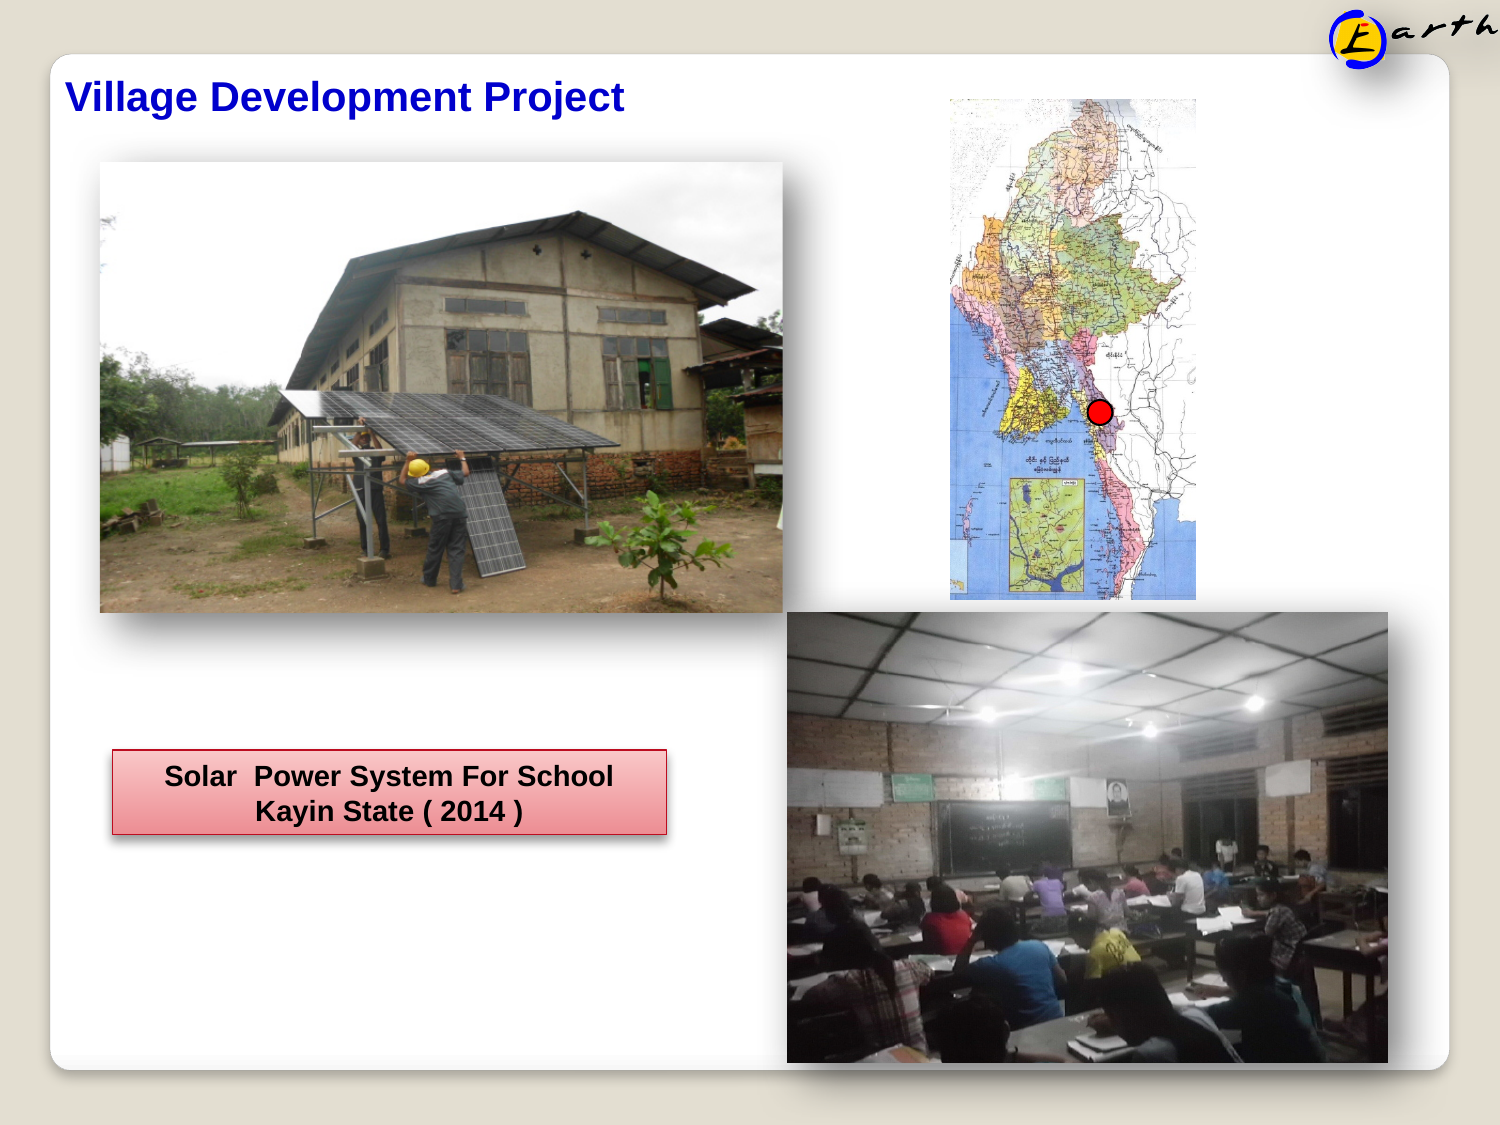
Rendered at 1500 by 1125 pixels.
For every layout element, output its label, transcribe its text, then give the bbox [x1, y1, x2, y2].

picture [1324, 0, 1500, 85]
text_box Solar Power System For School Kayin State ( 2014 ) [112, 749, 667, 835]
picture [787, 612, 1388, 1063]
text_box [949, 99, 1196, 601]
picture [99, 162, 783, 613]
text_box Village Development Project [50, 62, 838, 175]
